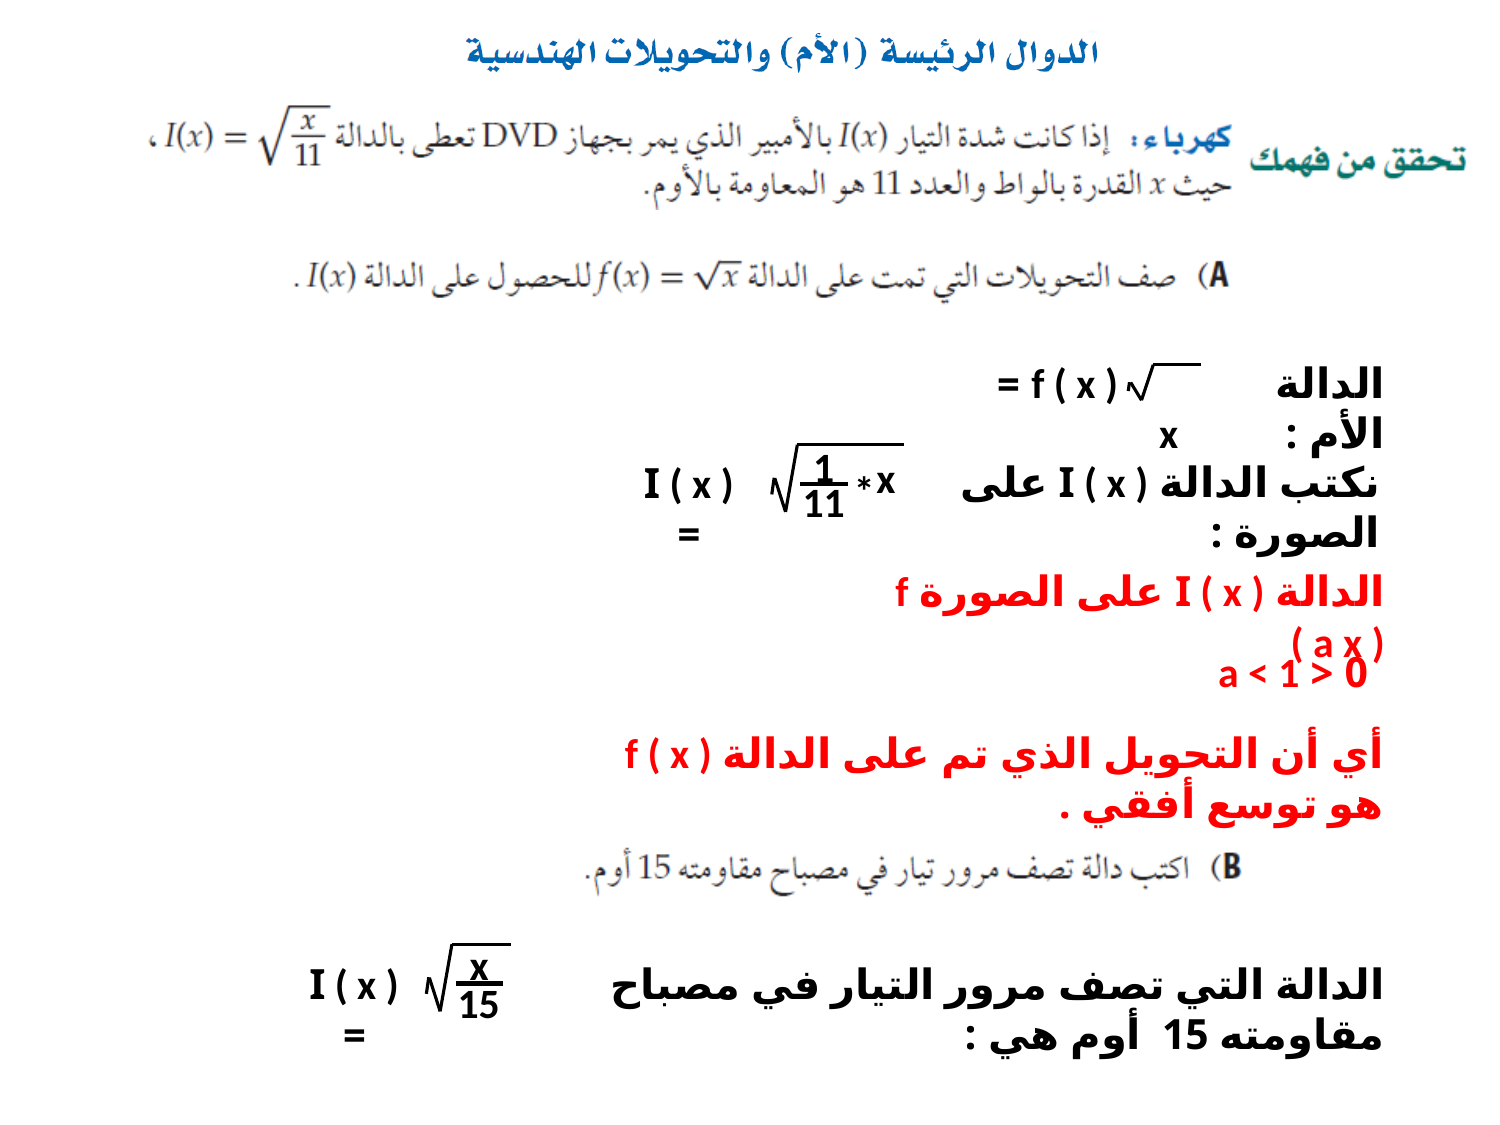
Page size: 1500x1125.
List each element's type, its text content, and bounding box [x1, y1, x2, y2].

picture [1248, 143, 1474, 181]
picture [585, 845, 1246, 898]
text_box الدالة التي تصف مرور التيار في مصباح مقاومته 15 أوم هي : [510, 950, 1400, 1065]
text_box نكتب الدالة I ( x ) على الصورة : [903, 447, 1396, 563]
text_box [980, 349, 1201, 416]
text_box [277, 930, 518, 1036]
text_box 0 < a < 1 [1198, 673, 1398, 703]
picture [466, 30, 1099, 73]
text_box الدالة الأم : [1216, 349, 1400, 465]
picture [146, 101, 1235, 210]
text_box الدالة I ( x ) على الصورة f ( a x ) [877, 557, 1400, 673]
text_box أي أن التحويل الذي تم على الدالة f ( x ) هو توسع أفقي . [588, 719, 1399, 834]
picture [293, 255, 1234, 306]
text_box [612, 432, 916, 535]
